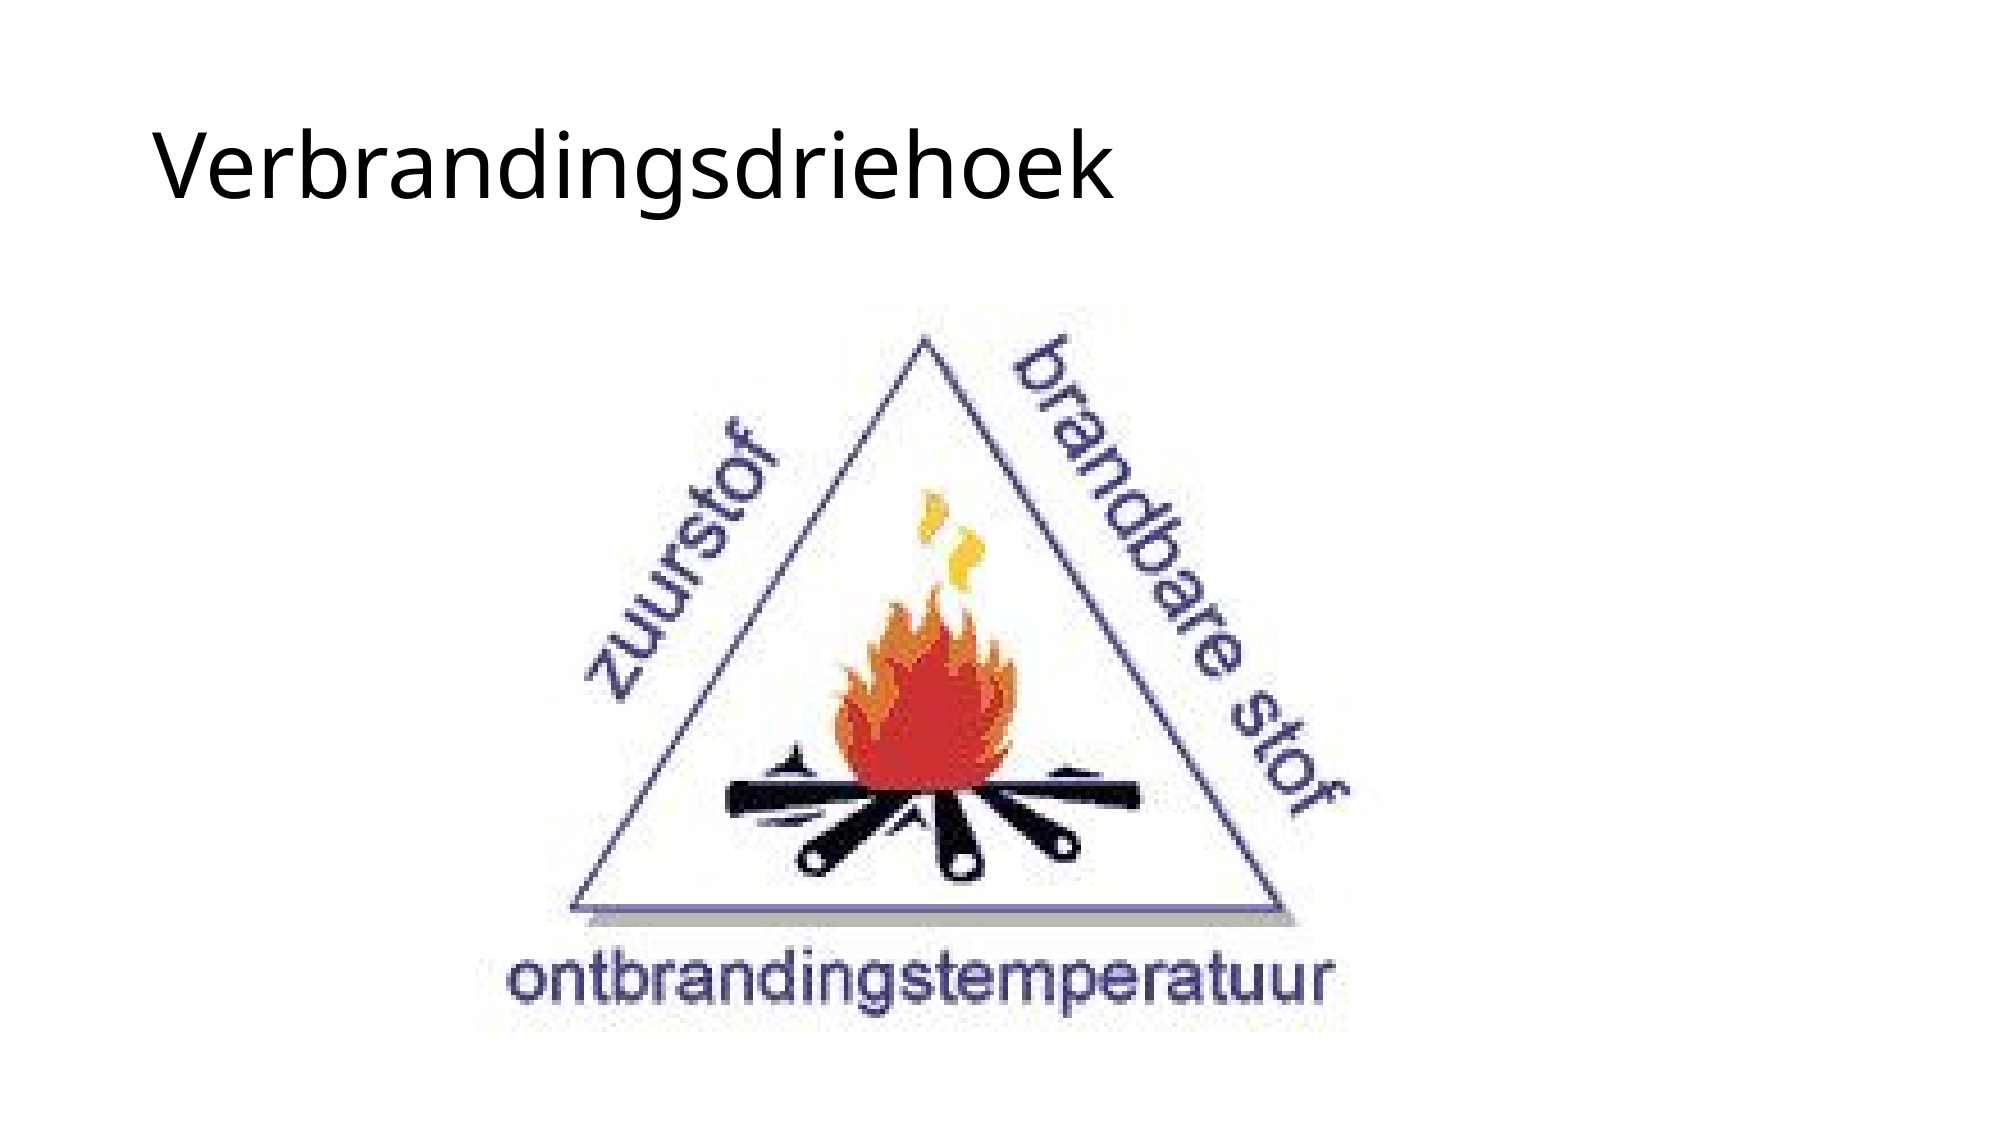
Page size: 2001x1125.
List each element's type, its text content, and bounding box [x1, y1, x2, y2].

title Verbrandingsdriehoek [137, 59, 1863, 278]
picture [475, 303, 1387, 1037]
